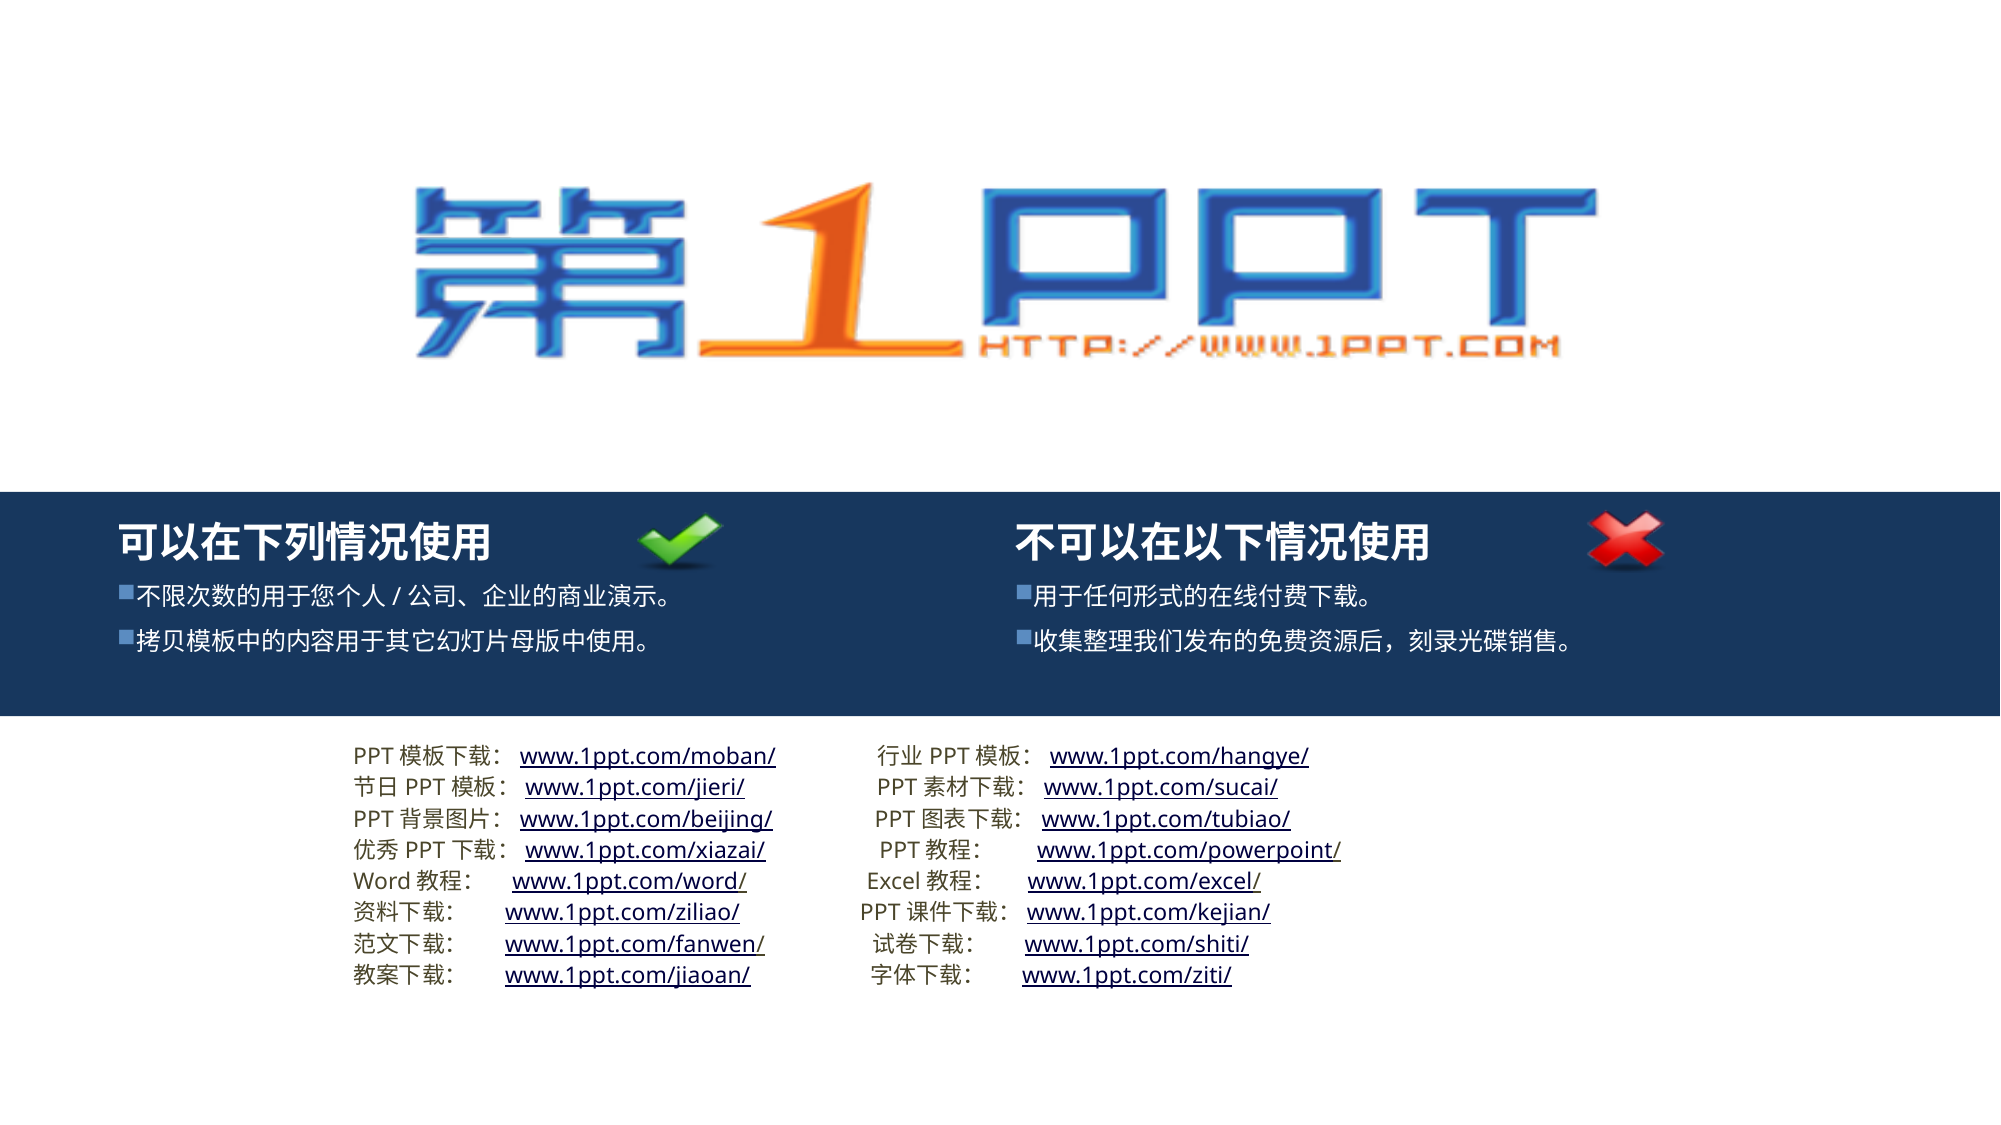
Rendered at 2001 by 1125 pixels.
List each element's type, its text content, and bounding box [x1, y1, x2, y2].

picture [1581, 507, 1669, 573]
picture [637, 507, 724, 573]
picture [179, 51, 1867, 492]
text_box [0, 491, 2000, 717]
text_box 不可以在以下情况使用 用于任何形式的在线付费下载。 收集整理我们发布的免费资源后，刻录光碟销售。 [999, 508, 1898, 762]
text_box PPT模板下载：www.1ppt.com/moban/ 行业PPT模板：www.1ppt.com/hangye/ 节日PPT模板：www.1ppt.com/jieri/ PPT素材下载：www.1ppt.com/sucai/ PPT背景图片：www.1ppt.com/beijing/ PPT图表下载：www.1ppt.com/tubiao/ 优秀PPT下载：www.1ppt.com/xiazai/ PPT教程： www.1ppt.com/powerpoint/ Word教程： www.1ppt.com/word/ Excel教程： www.1ppt.com/excel/ 资料下载： www.1ppt.com/ziliao/ PPT课件下载：www.1ppt.com/kejian/ 范文下载： www.1ppt.com/fanwen/ 试卷下载： www.1ppt.com/shiti/ 教案下载： www.1ppt.com/jiaoan/ 字体下载： www.1ppt.com/ziti/ [336, 762, 1752, 1008]
text_box 可以在下列情况使用 不限次数的用于您个人/公司、企业的商业演示。 拷贝模板中的内容用于其它幻灯片母版中使用。 [102, 508, 1000, 774]
